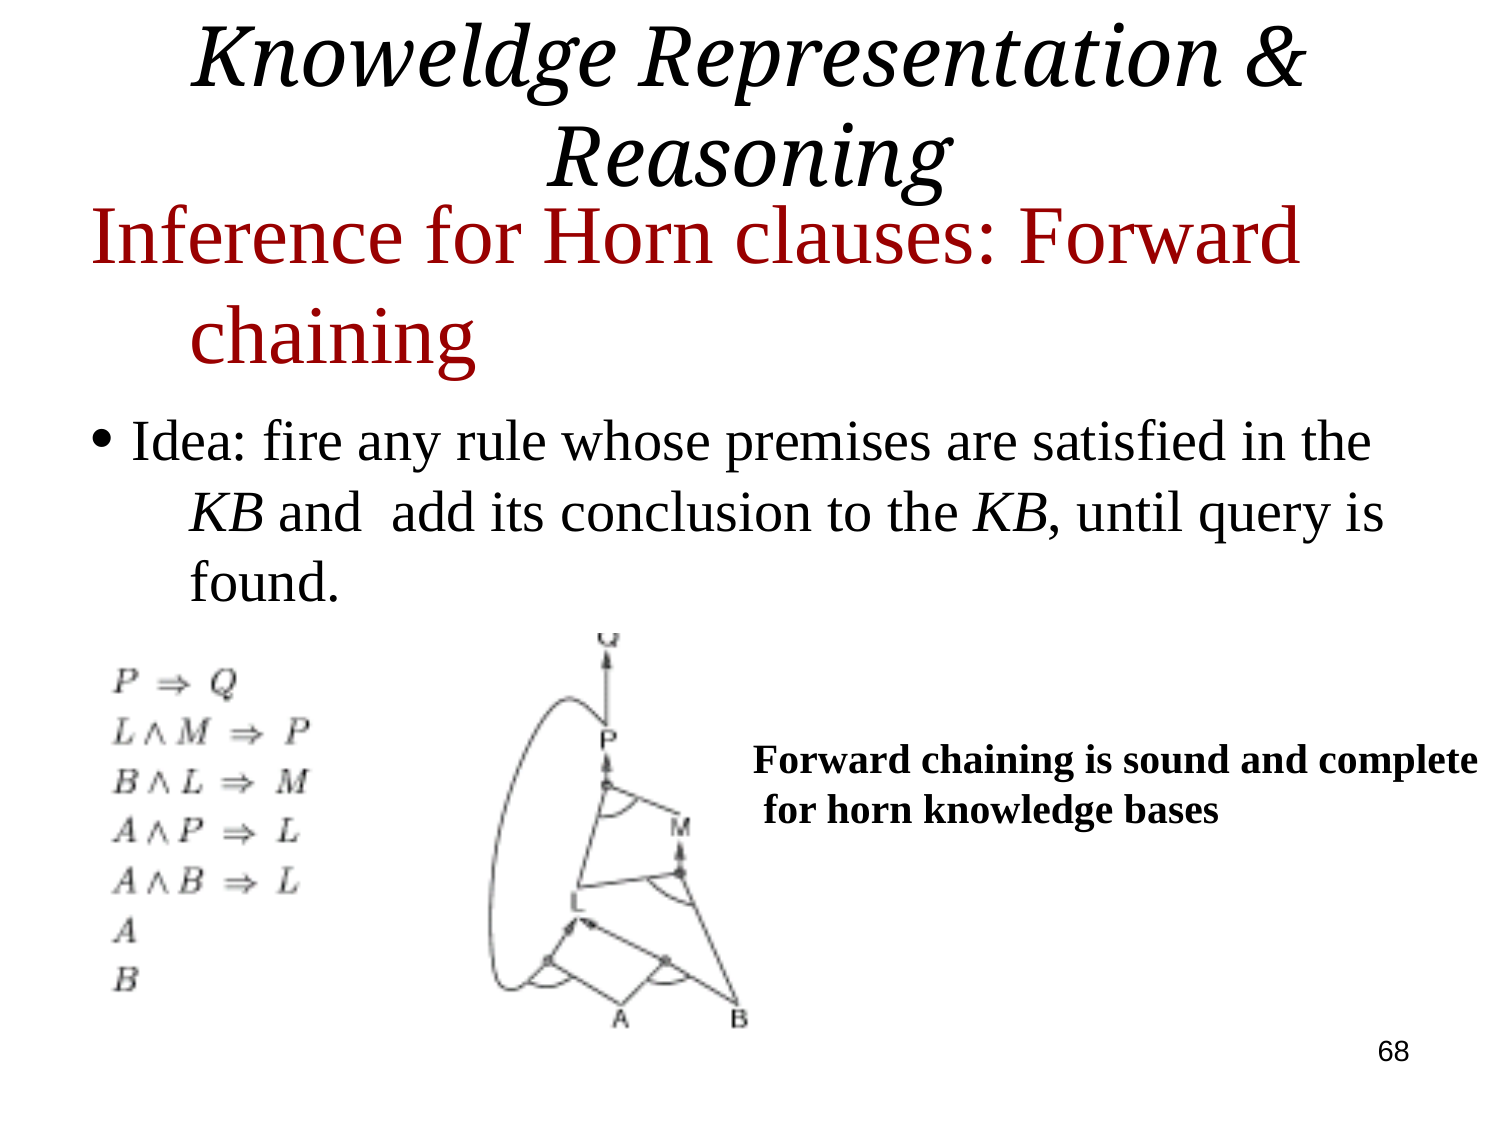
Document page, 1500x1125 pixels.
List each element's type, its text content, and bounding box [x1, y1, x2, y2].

text_box Forward chaining is sound and complete for horn knowledge bases [871, 724, 1500, 889]
title Knoweldge Representation & Reasoning [74, 44, 1426, 162]
slide_number 68 [1074, 1024, 1426, 1103]
picture [99, 633, 867, 1048]
list Inference for Horn clauses: Forward chaining • Idea: fire any rule whose premises are satisfied in the KB and add its conclusion to the KB, until query is found. [74, 172, 1426, 1006]
